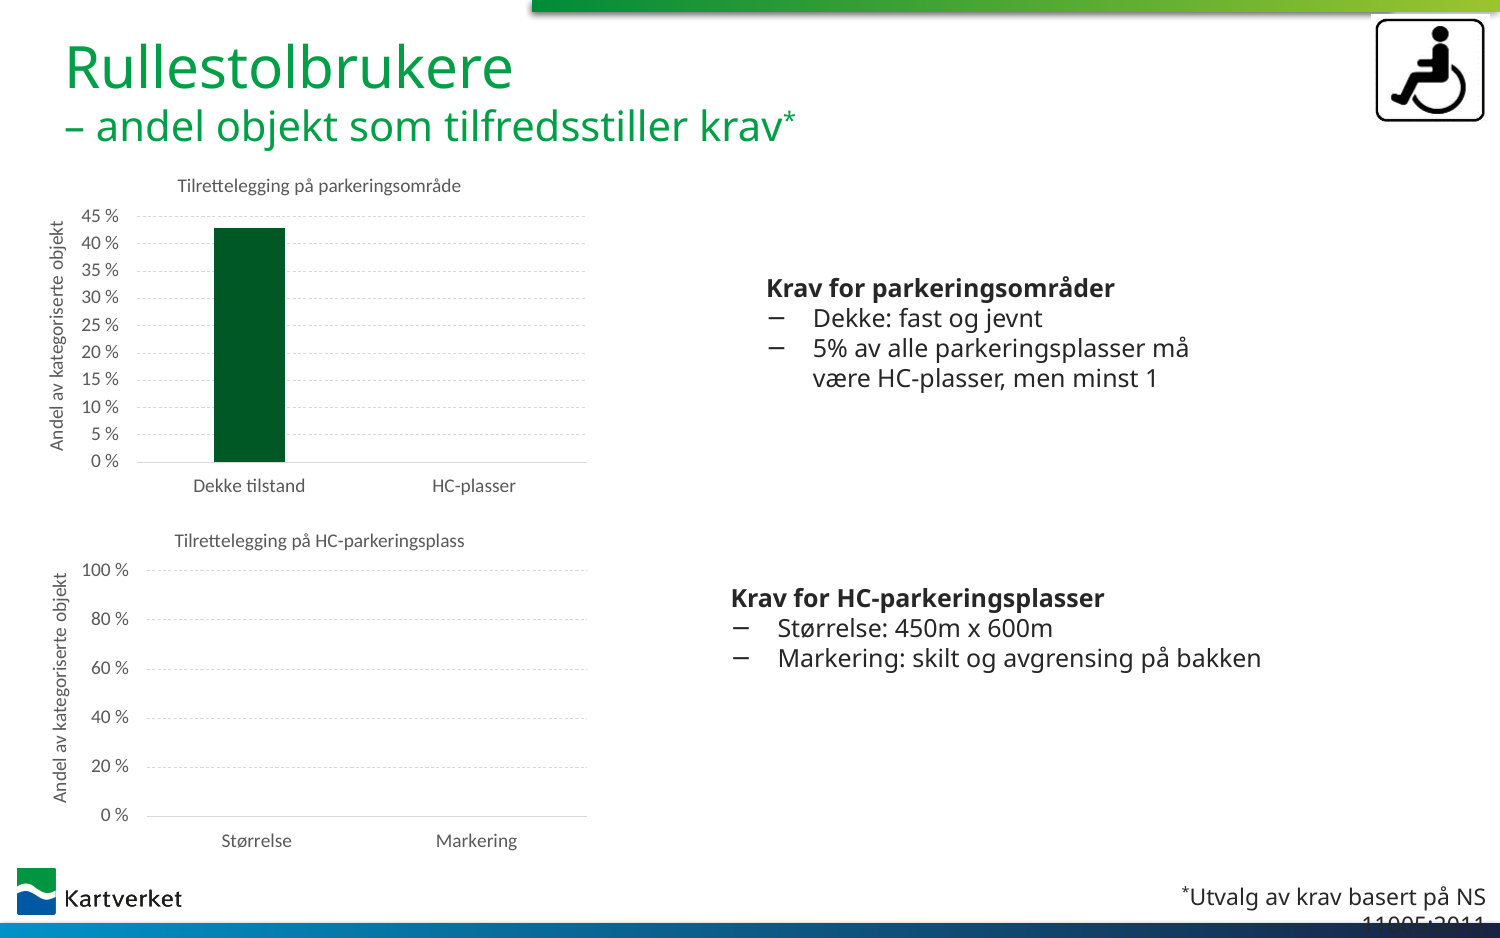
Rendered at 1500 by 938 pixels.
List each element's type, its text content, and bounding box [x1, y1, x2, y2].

text_box Rullestolbrukere – andel objekt som tilfredsstiller krav* [49, 23, 1431, 158]
picture [41, 166, 598, 505]
text_box Krav for HC-parkeringsplasser Størrelse: 450m x 600m Markering: skilt og avgrensing på bakken [715, 574, 1278, 680]
picture [41, 520, 598, 859]
text_box Krav for parkeringsområder Dekke: fast og jevnt 5% av alle parkeringsplasser må være HC-plasser, men minst 1 [751, 264, 1232, 400]
text_box *Utvalg av krav basert på NS 11005:2011 [1068, 873, 1500, 938]
picture [1371, 13, 1491, 127]
